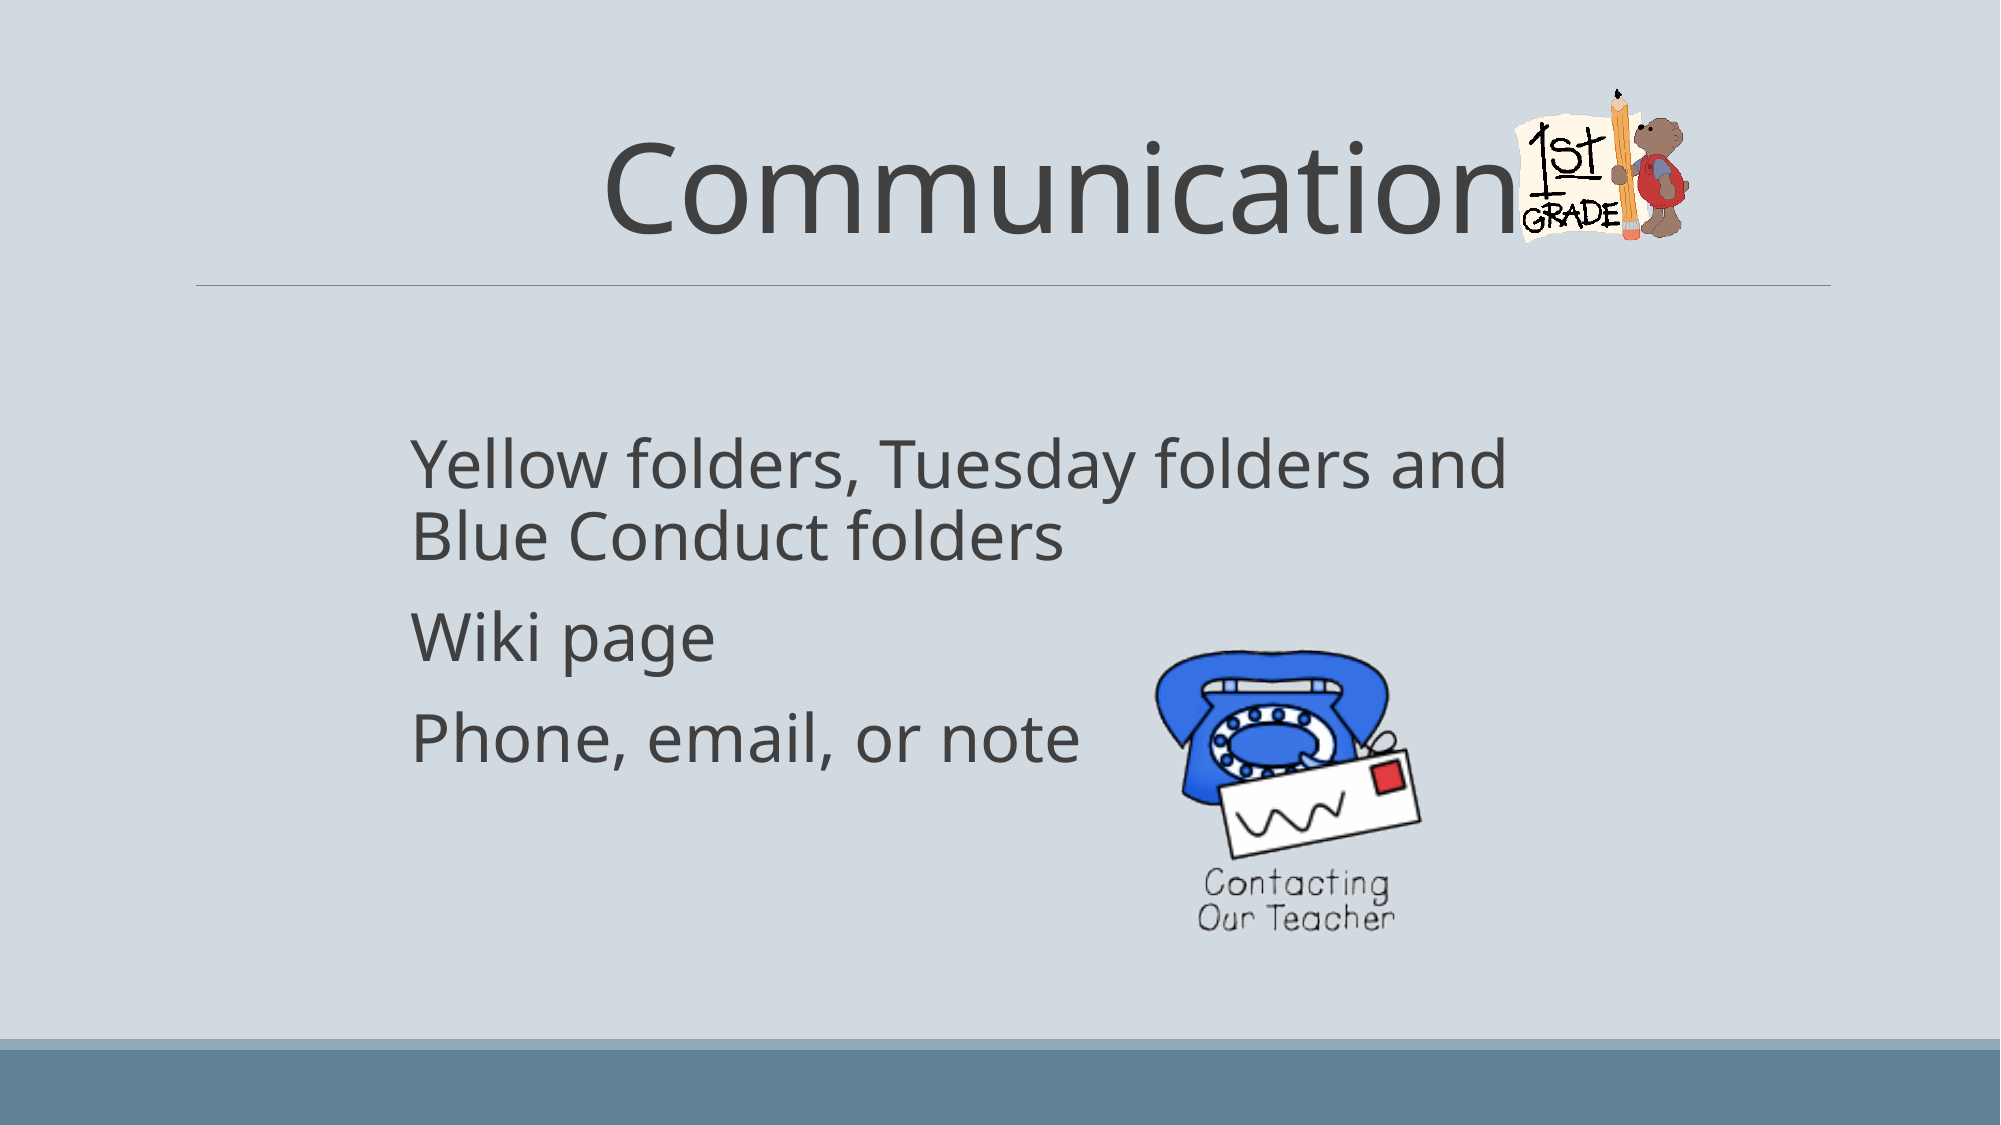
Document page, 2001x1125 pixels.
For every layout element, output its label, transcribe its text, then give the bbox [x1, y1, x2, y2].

list Yellow folders, Tuesday folders and Blue Conduct folders Wiki page Phone, email, or note [395, 423, 1659, 1024]
picture [1511, 84, 1693, 249]
title Communication [585, 166, 1713, 267]
picture [1148, 635, 1450, 937]
